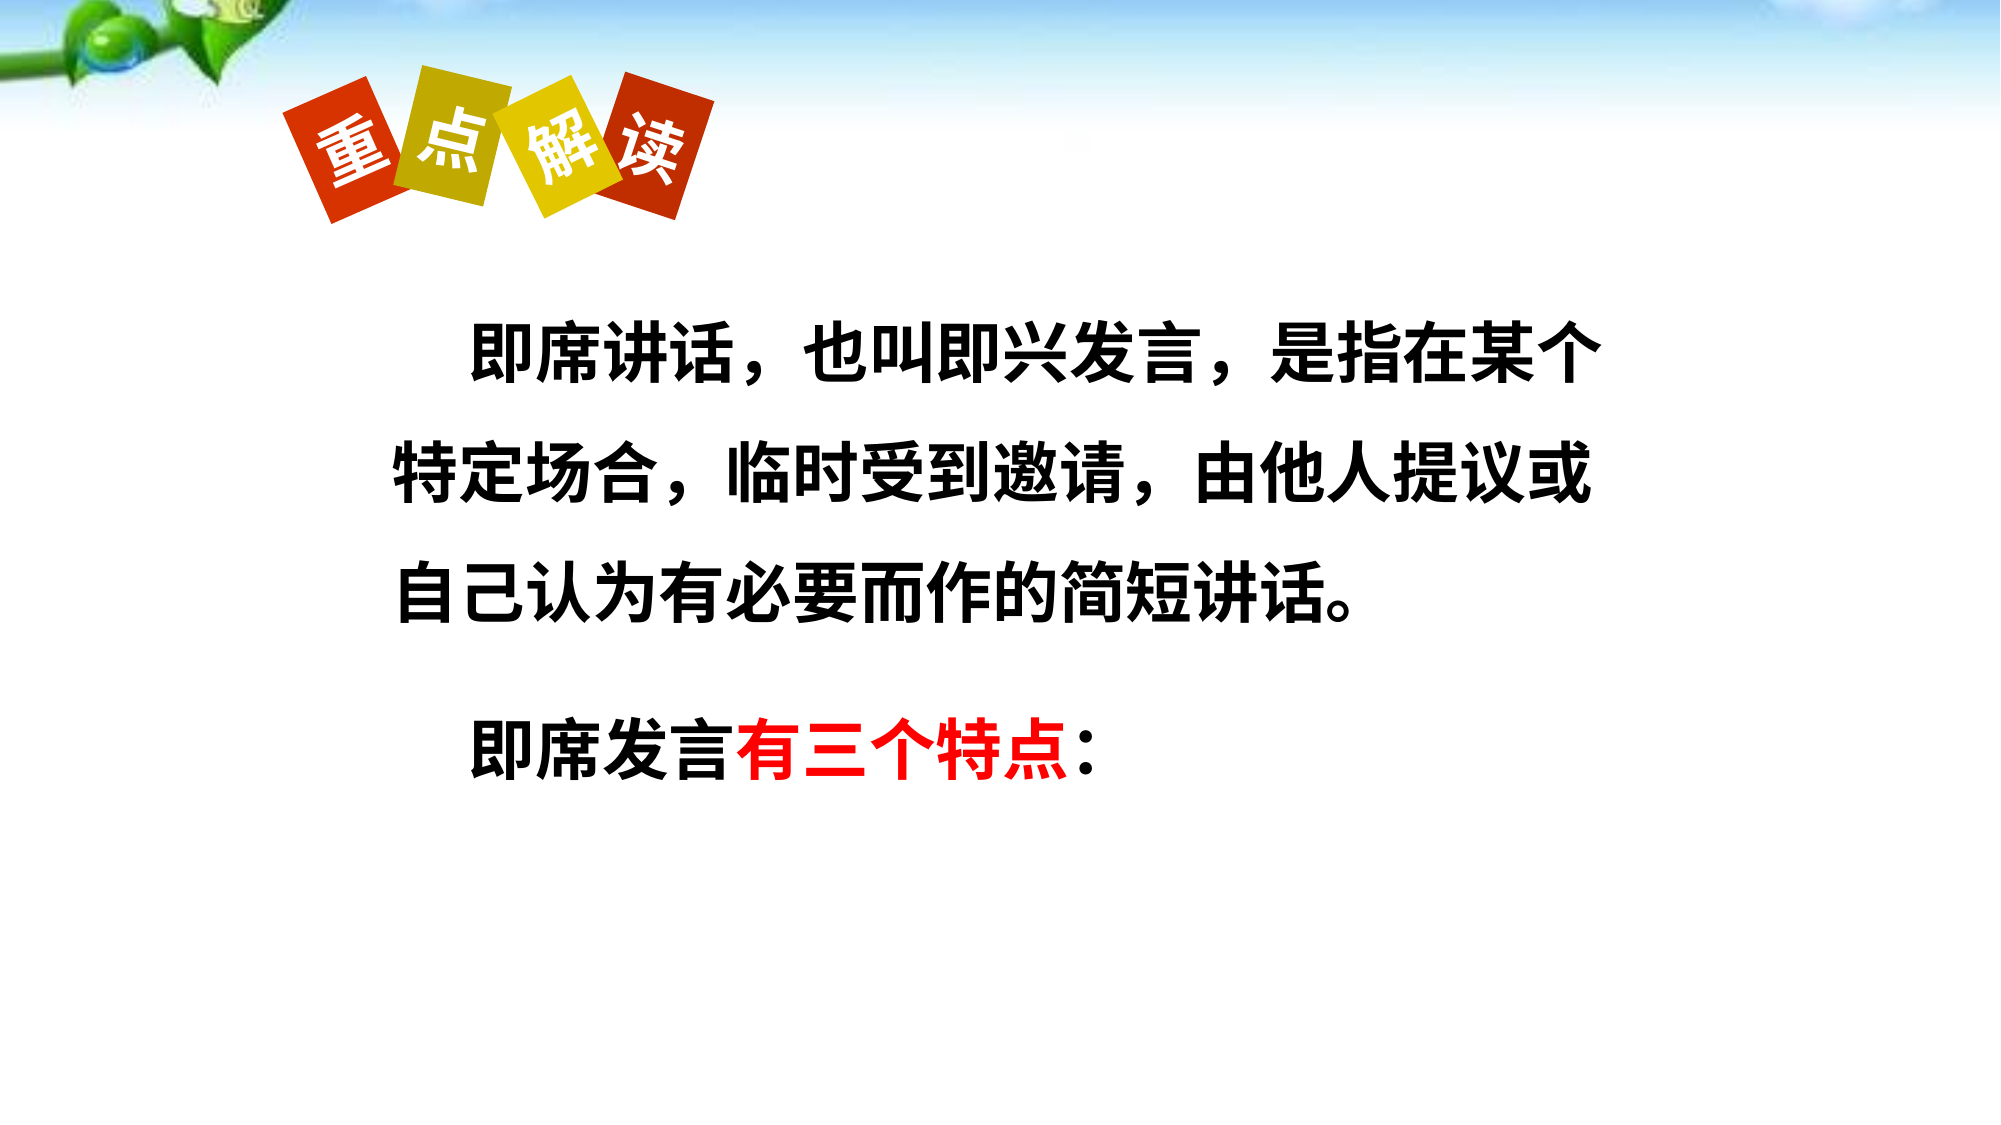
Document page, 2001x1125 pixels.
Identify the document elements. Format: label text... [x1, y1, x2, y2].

text_box 即席讲话，也叫即兴发言，是指在某个特定场合，临时受到邀请，由他人提议或自己认为有必要而作的简短讲话。 即席发言有三个特点： [377, 263, 1623, 796]
picture [0, 0, 2001, 1125]
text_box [302, 74, 698, 211]
